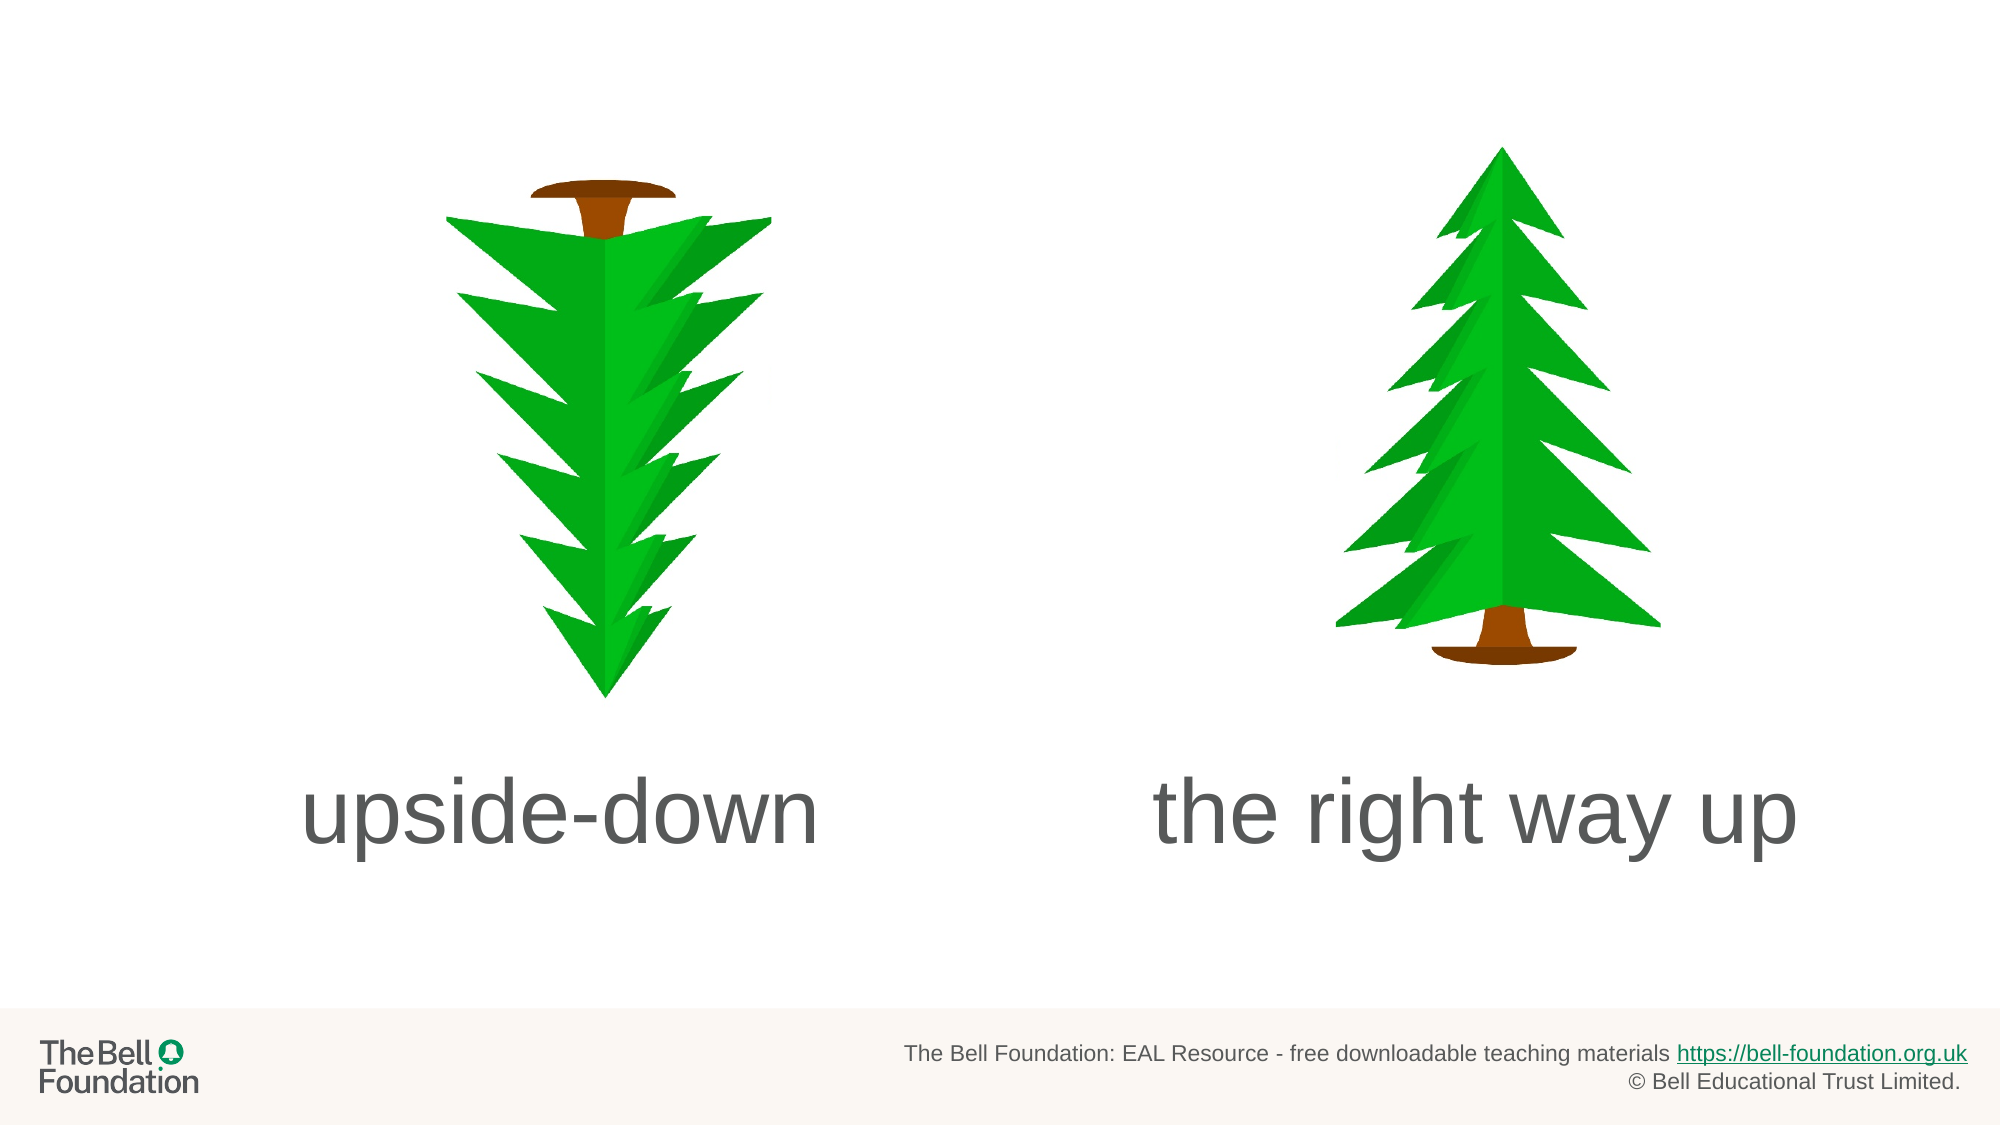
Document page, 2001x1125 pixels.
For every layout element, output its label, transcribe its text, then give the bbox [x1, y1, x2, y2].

text_box upside-down [65, 744, 981, 869]
picture [446, 132, 772, 719]
text_box the right way up [981, 744, 1972, 869]
picture [1335, 125, 1661, 712]
picture [30, 1028, 203, 1105]
